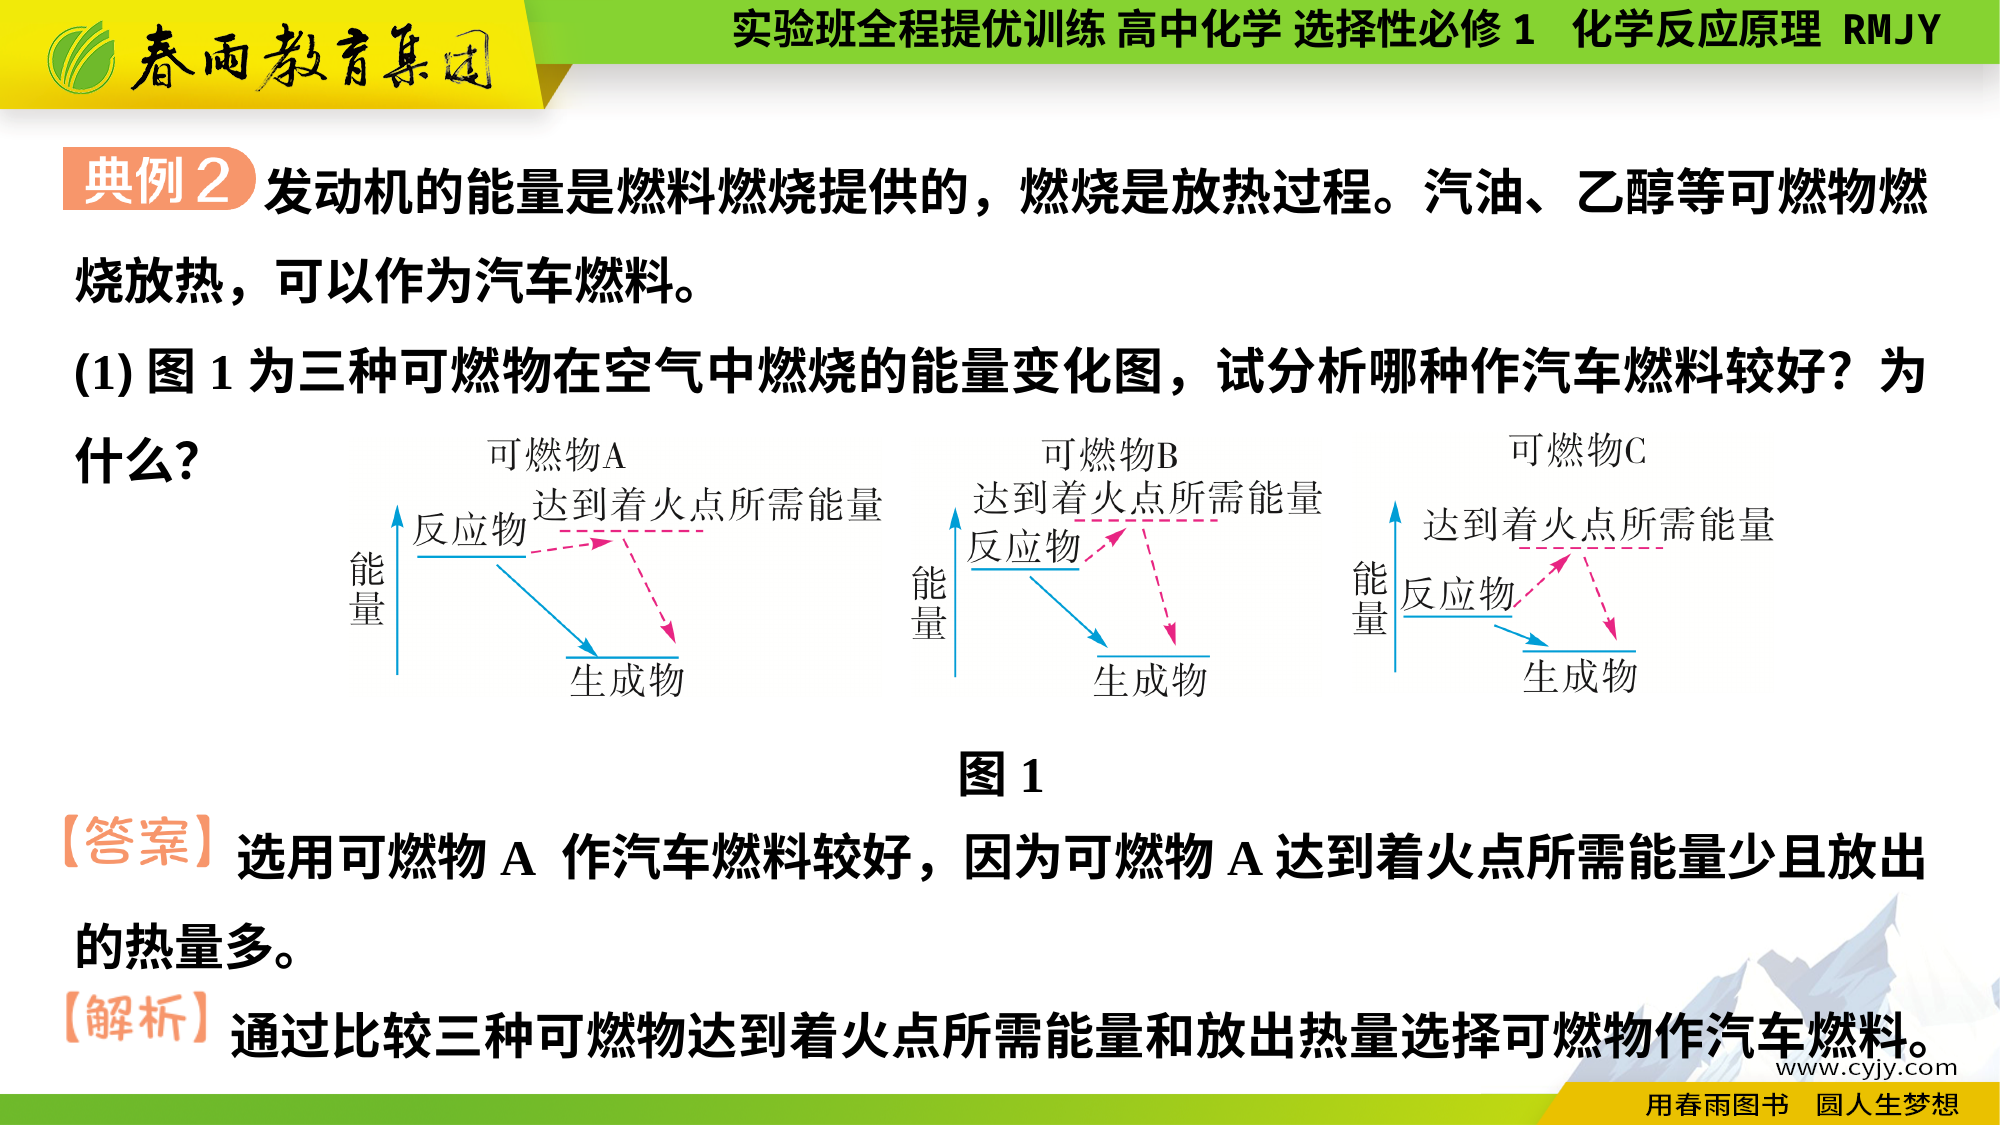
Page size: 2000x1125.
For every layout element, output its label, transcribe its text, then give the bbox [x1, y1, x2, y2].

text_box 图1 [501, 705, 1502, 810]
text_box 通过比较三种可燃物达到着火点所需能量和放出热量选择可燃物作汽车燃料。 [214, 967, 1924, 1073]
picture [0, 0, 2000, 1125]
list 发动机的能量是燃料燃烧提供的，燃烧是放热过程。汽油、乙醇等可燃物燃烧放热，可以作为汽车燃料。 (1)图1为三种可燃物在空气中燃烧的能量变化图，试分析哪种作汽车燃料较好？为什么？ [59, 122, 1944, 490]
text_box 选用可燃物A 作汽车燃料较好，因为可燃物A达到着火点所需能量少且放出的热量多。 [59, 787, 1944, 983]
